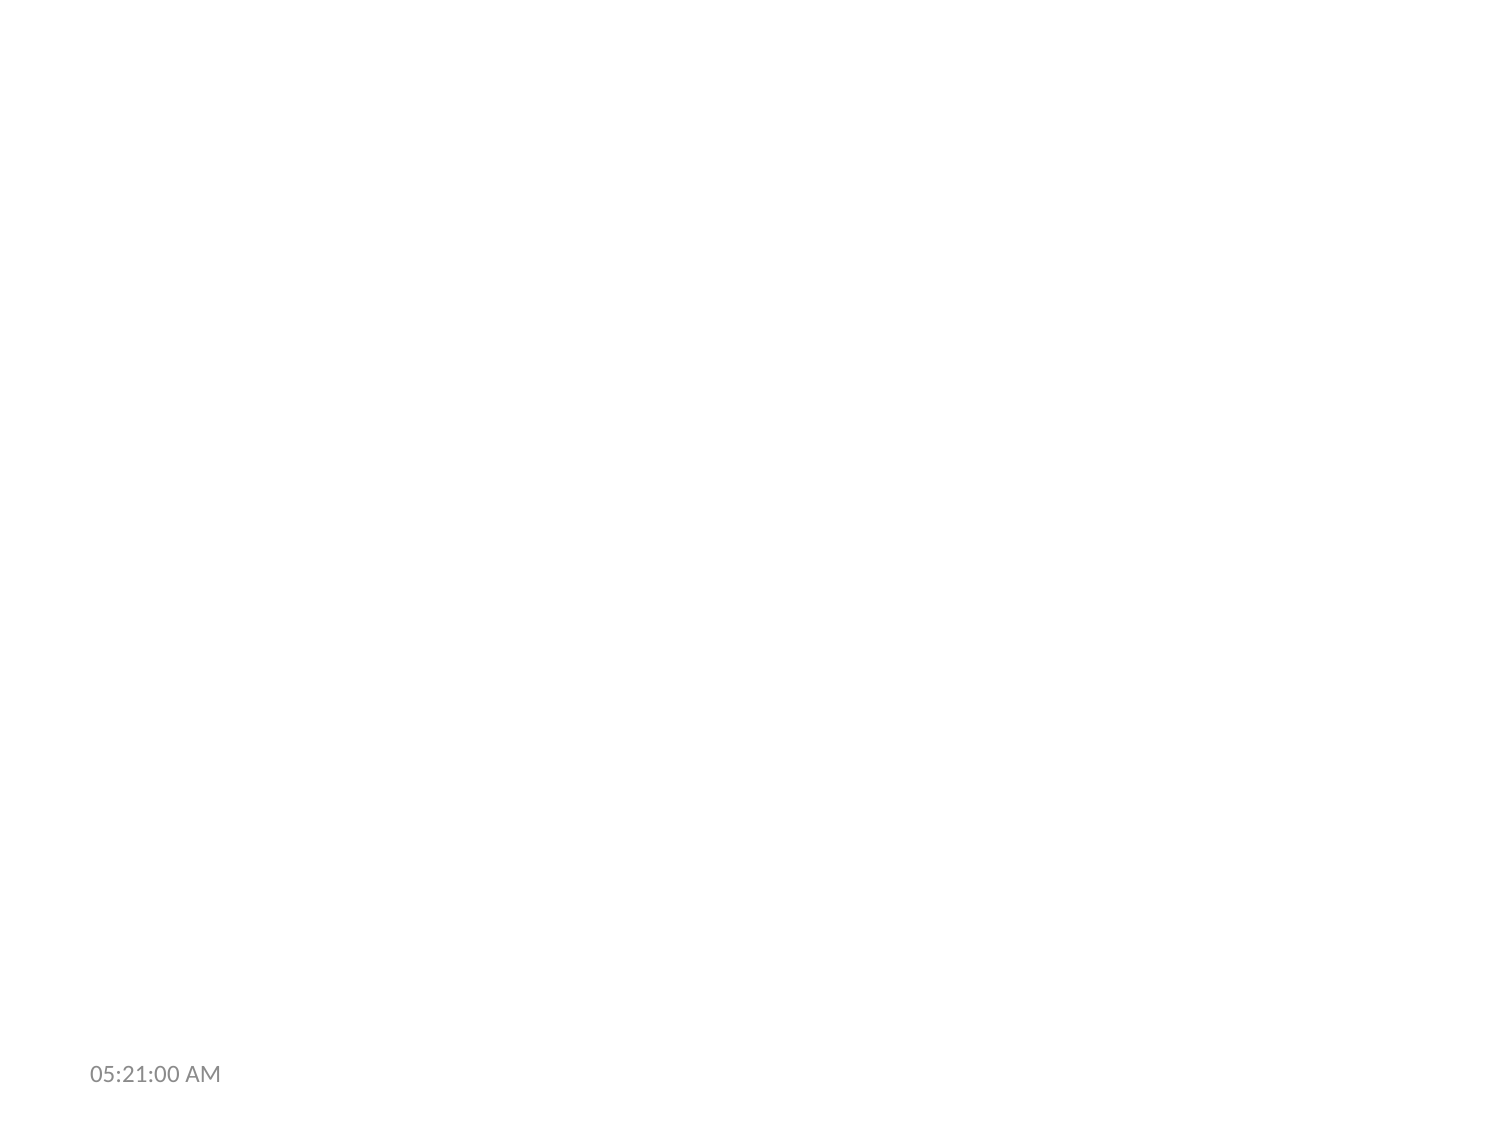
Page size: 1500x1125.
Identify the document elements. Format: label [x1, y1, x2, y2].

slide_number [75, 1042, 425, 1103]
